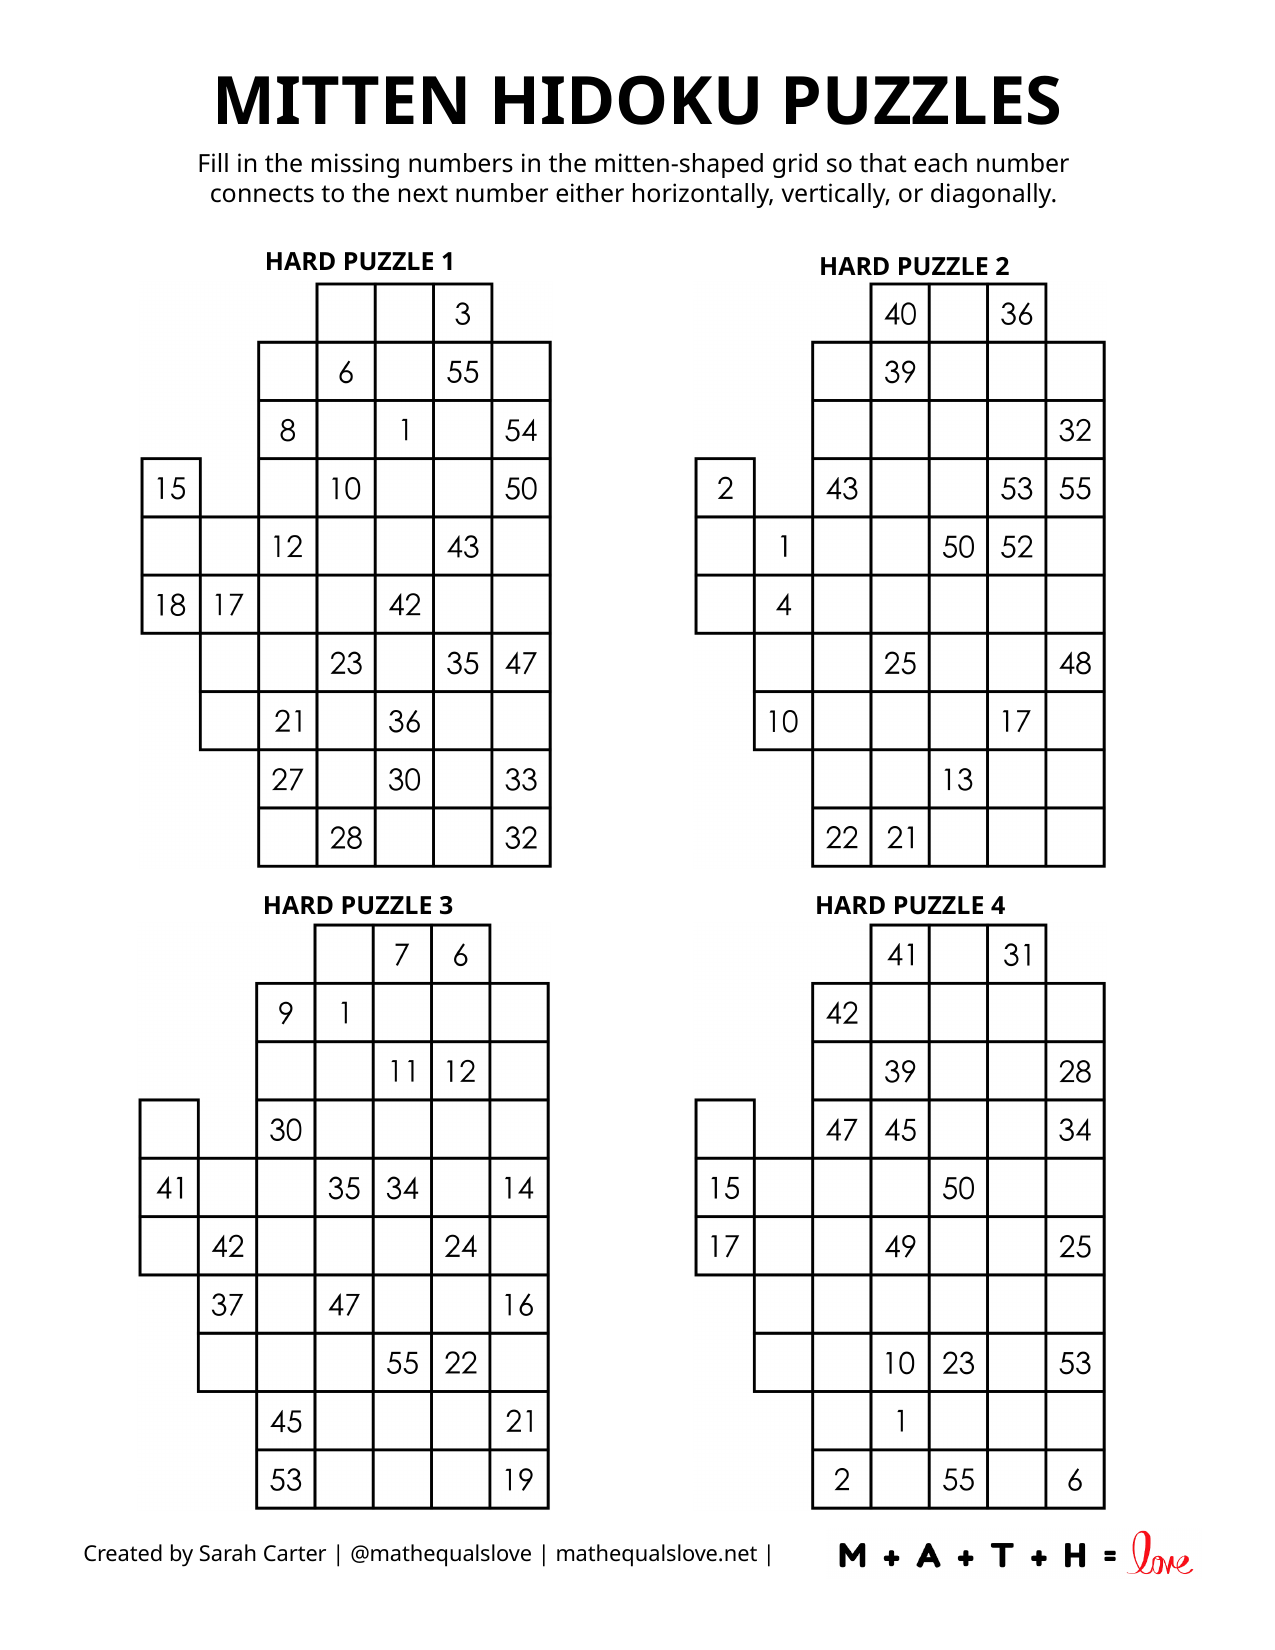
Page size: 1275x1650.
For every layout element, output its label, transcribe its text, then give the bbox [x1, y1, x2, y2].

picture [693, 280, 1108, 870]
text_box HARD PUZZLE 1 [120, 245, 600, 297]
text_box Fill in the missing numbers in the mitten-shaped grid so that each number connects to the next number either horizontally, vertically, or diagonally. [0, 140, 1275, 216]
text_box HARD PUZZLE 4 [670, 889, 1150, 941]
picture [693, 922, 1108, 1511]
picture [136, 922, 551, 1511]
picture [826, 1528, 1203, 1579]
text_box Created by Sarah Carter | @mathequalslove | mathequalslove.net | [68, 1532, 826, 1574]
text_box HARD PUZZLE 2 [674, 249, 1155, 301]
text_box MITTEN HIDOKU PUZZLES [66, 50, 1211, 140]
picture [139, 280, 554, 870]
text_box HARD PUZZLE 3 [118, 889, 598, 941]
